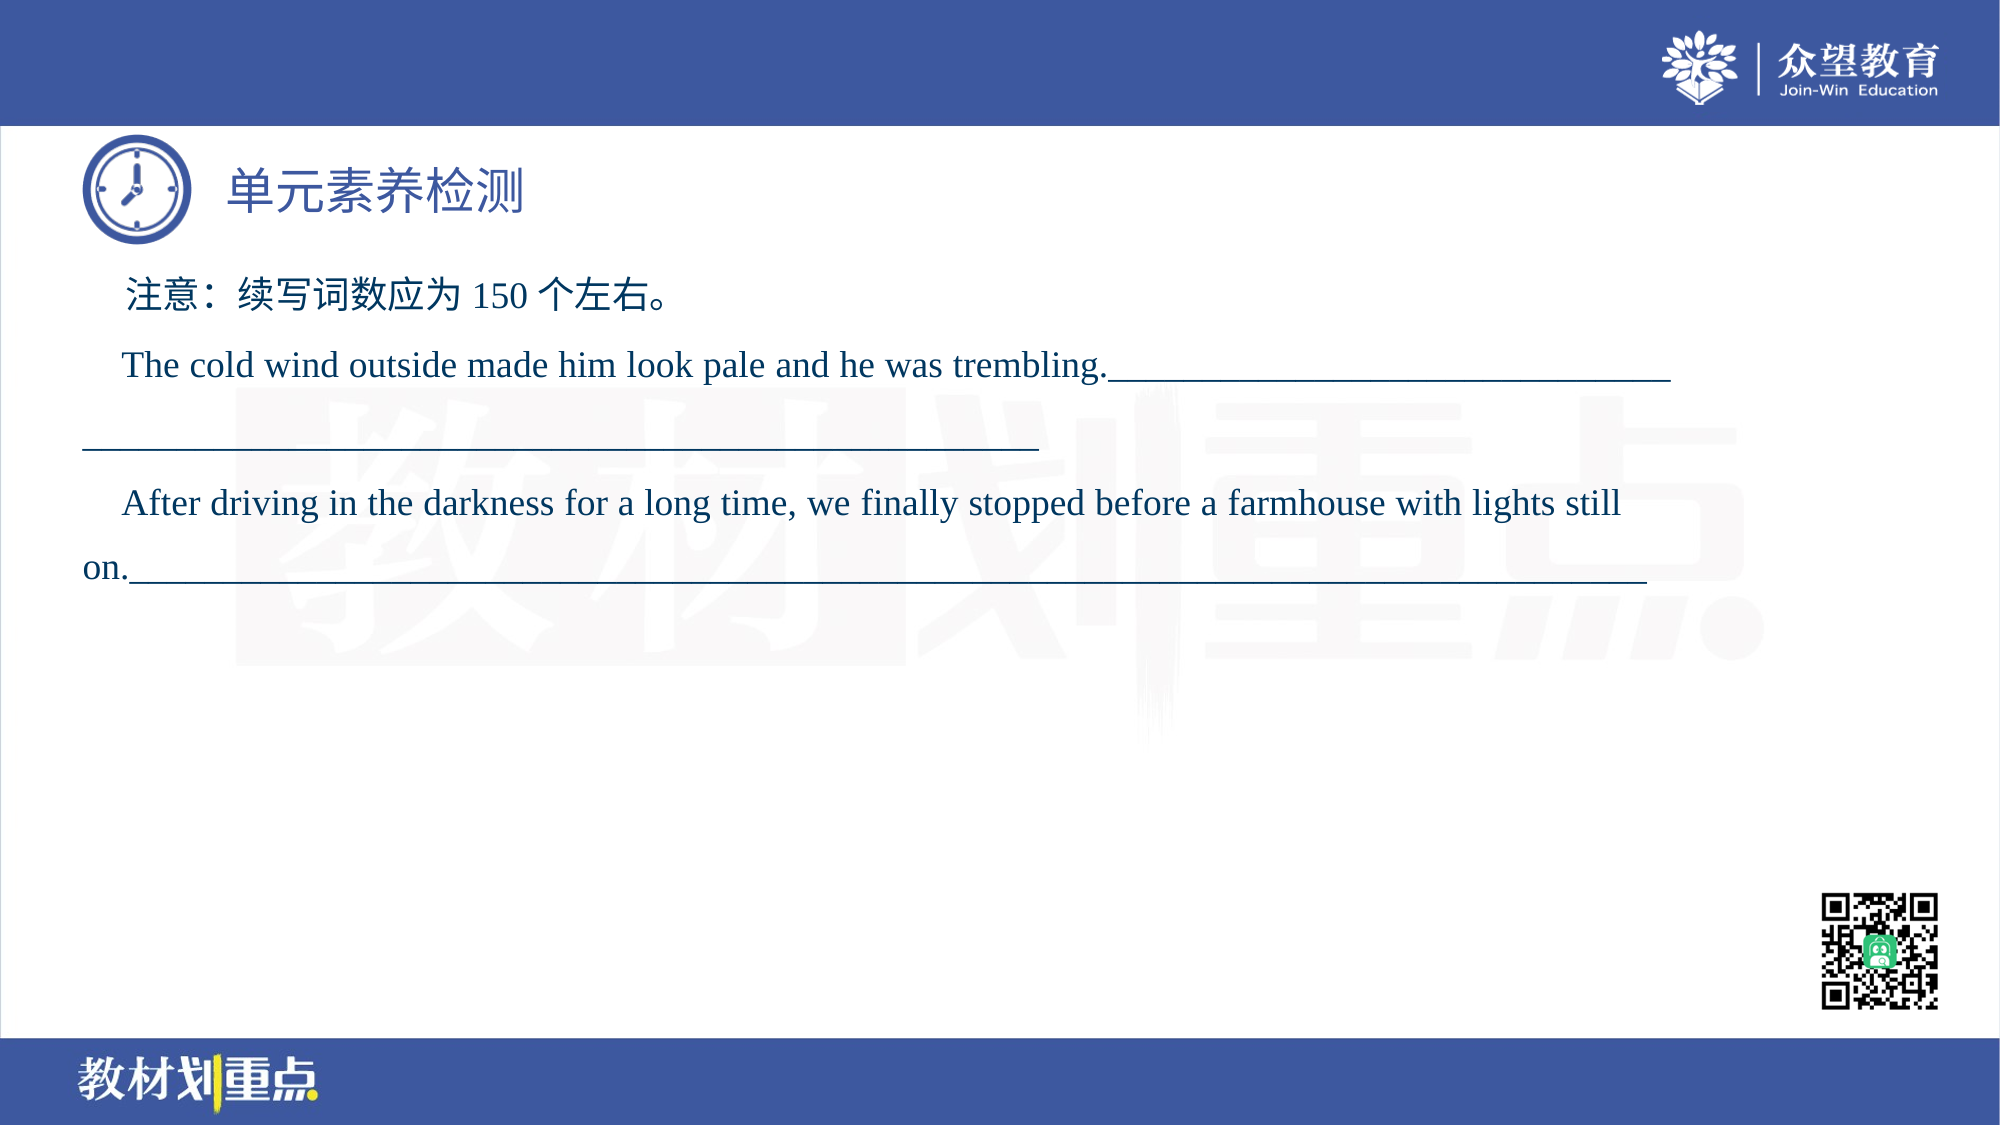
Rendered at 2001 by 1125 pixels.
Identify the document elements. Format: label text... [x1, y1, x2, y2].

text_box 注意：续写词数应为150个左右。 The cold wind outside made him look pale and he was trembling.______________________________ ___________________________________________________ After driving in the darkness for a long time, we finally stopped before a farmhouse with lights still on._________________________________________________________________________________ [82, 247, 1817, 581]
picture [0, 0, 2000, 1125]
